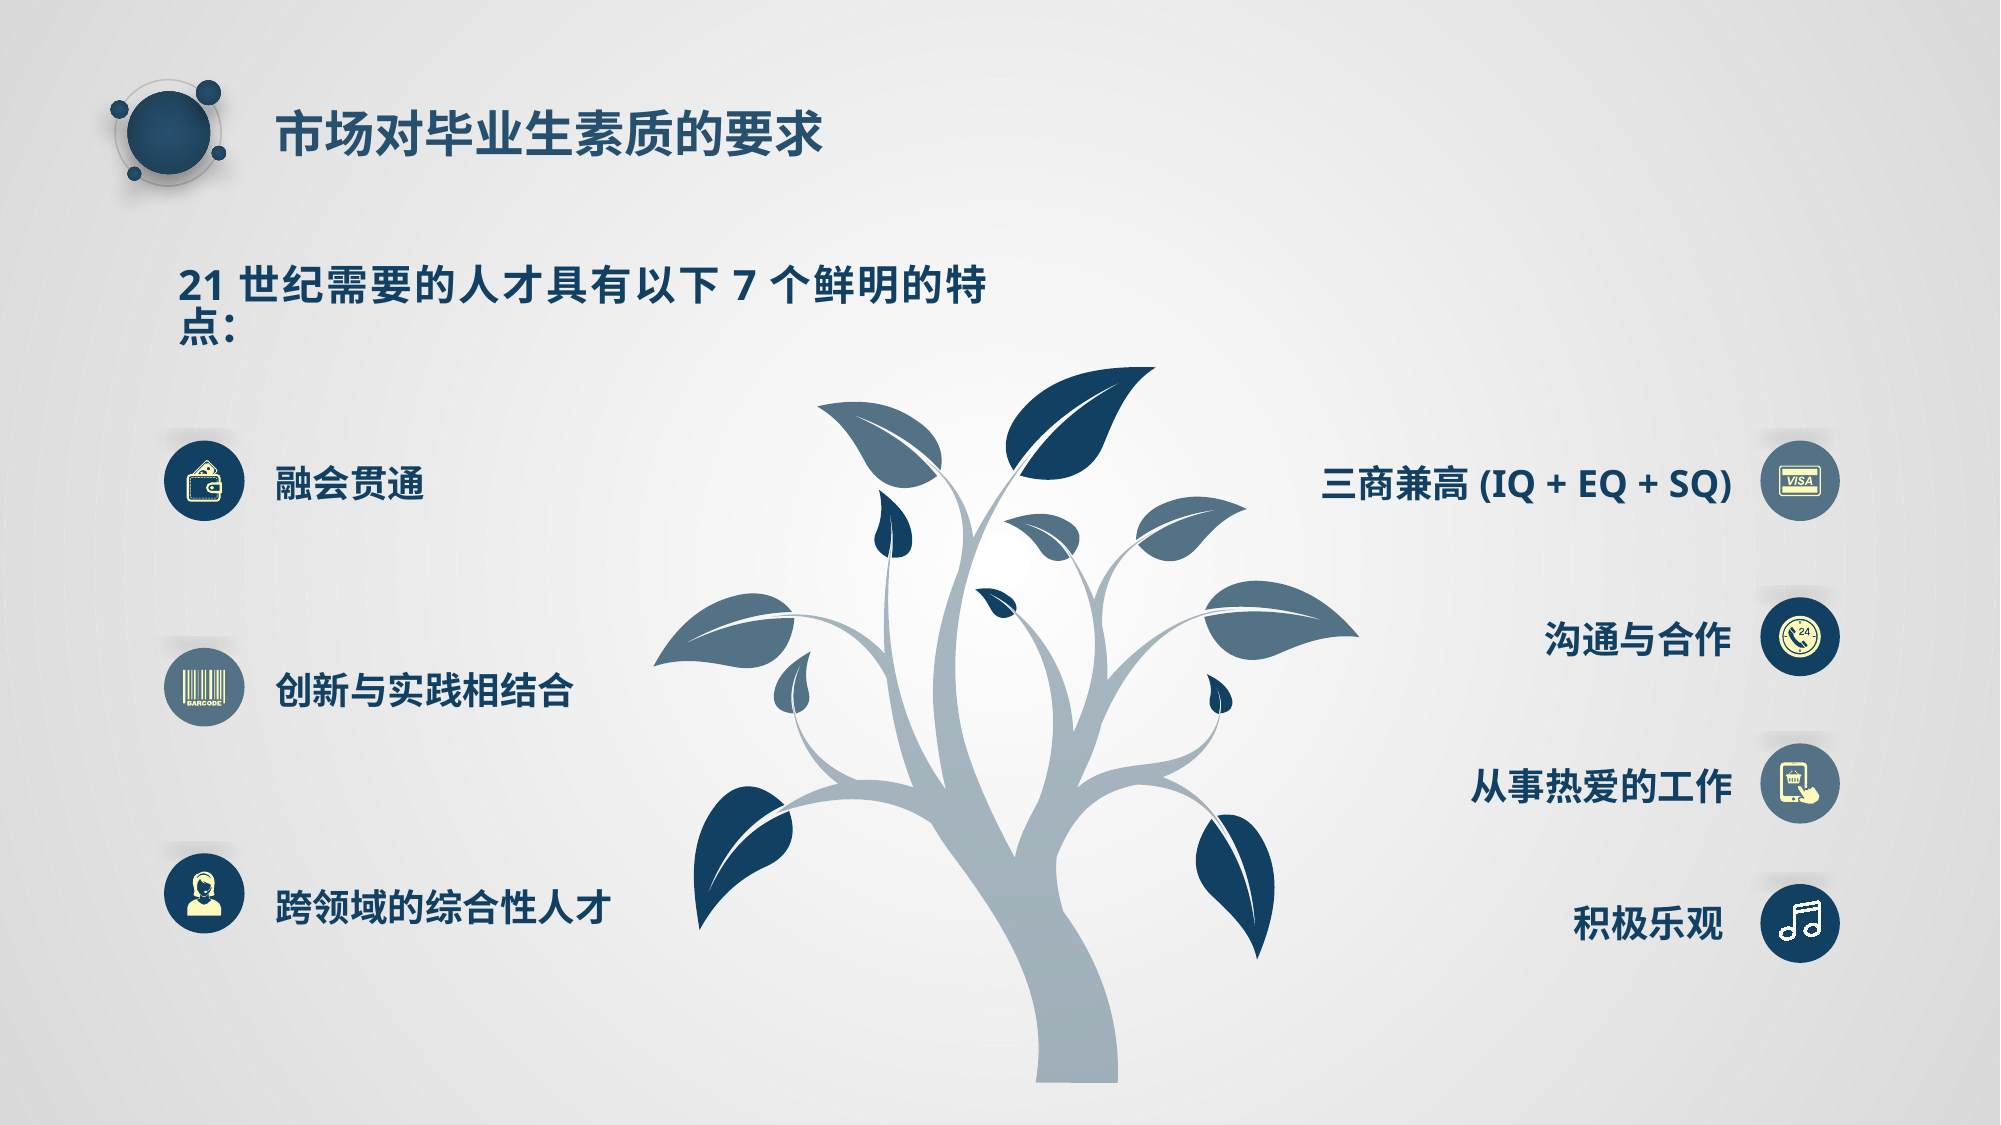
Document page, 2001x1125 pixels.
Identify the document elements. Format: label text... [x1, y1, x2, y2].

text_box 沟通与合作 [1471, 604, 1748, 669]
text_box [1779, 465, 1821, 497]
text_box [653, 365, 1360, 1083]
text_box [1760, 440, 1840, 522]
text_box 积极乐观 [1521, 888, 1748, 953]
text_box [187, 669, 222, 706]
text_box [186, 460, 222, 502]
text_box 创新与实践相结合 [260, 655, 653, 720]
text_box 跨领域的综合性人才 [260, 872, 653, 937]
text_box [1760, 597, 1840, 677]
text_box 市场对毕业生素质的要求 [259, 95, 840, 170]
text_box 三商兼高(IQ + EQ + SQ) [1360, 448, 1748, 513]
text_box [164, 647, 245, 727]
text_box [1779, 900, 1821, 941]
text_box 融会贯通 [260, 448, 526, 513]
text_box [1760, 743, 1840, 824]
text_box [110, 79, 226, 186]
text_box 21世纪需要的人才具有以下7个鲜明的特点： [163, 252, 1002, 359]
text_box [164, 853, 245, 934]
text_box [1760, 883, 1840, 963]
text_box [187, 871, 222, 916]
text_box 从事热爱的工作 [1395, 751, 1748, 816]
text_box [1779, 615, 1821, 658]
text_box [1780, 762, 1820, 804]
text_box [164, 440, 245, 522]
